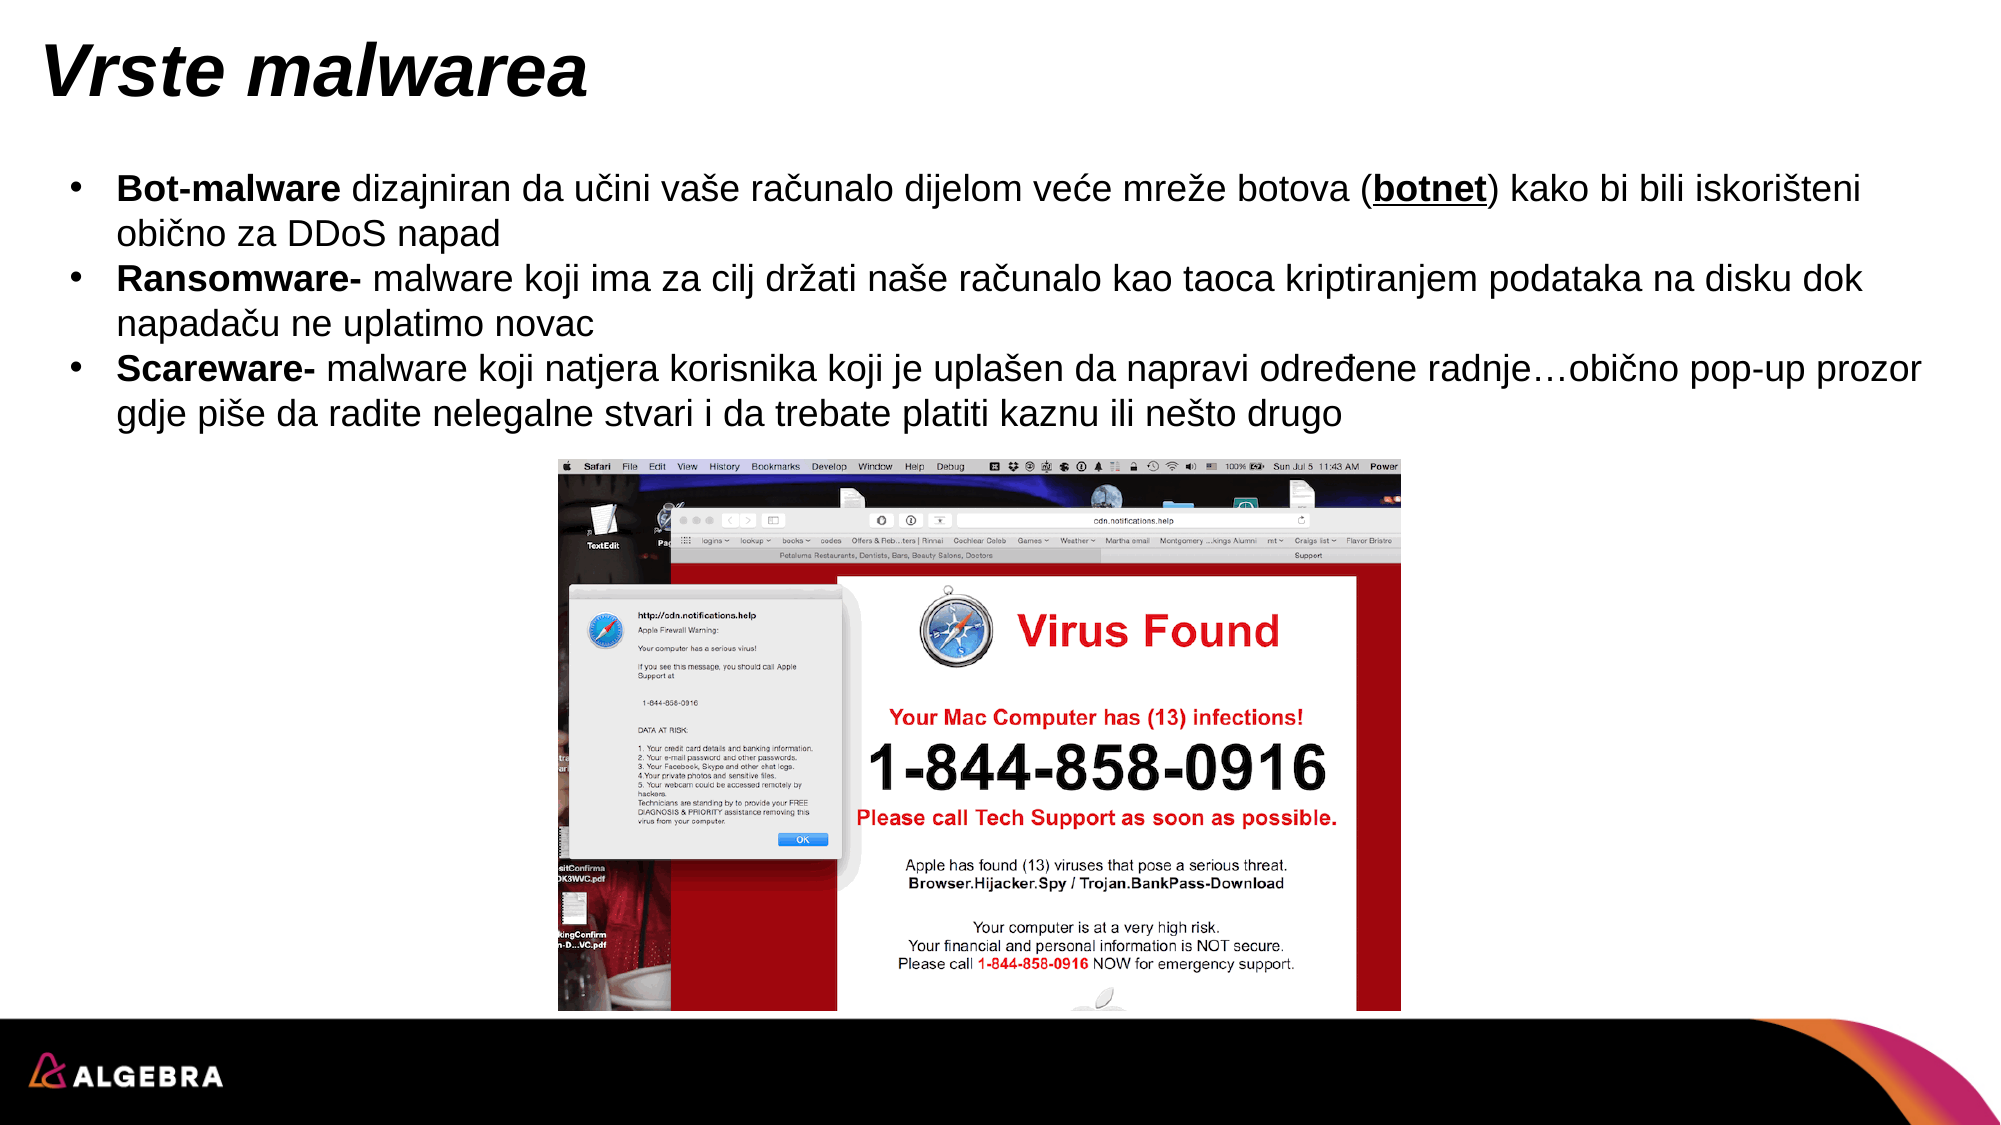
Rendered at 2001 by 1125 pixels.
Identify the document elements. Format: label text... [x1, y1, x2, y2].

title Vrste malwarea [39, 23, 1989, 200]
picture [0, 0, 2001, 1125]
text_box Bot-malware dizajniran da učini vaše računalo dijelom veće mreže botova (botnet) kako bi bili iskorišteni obično za DDoS napad Ransomware- malware koji ima za cilj držati naše računalo kao taoca kriptiranjem podataka na disku dok napadaču ne uplatimo novac Scareware- malware koji natjera korisnika koji je uplašen da napravi određene radnje…obično pop-up prozor gdje piše da radite nelegalne stvari i da trebate platiti kaznu ili nešto drugo [54, 156, 1946, 442]
